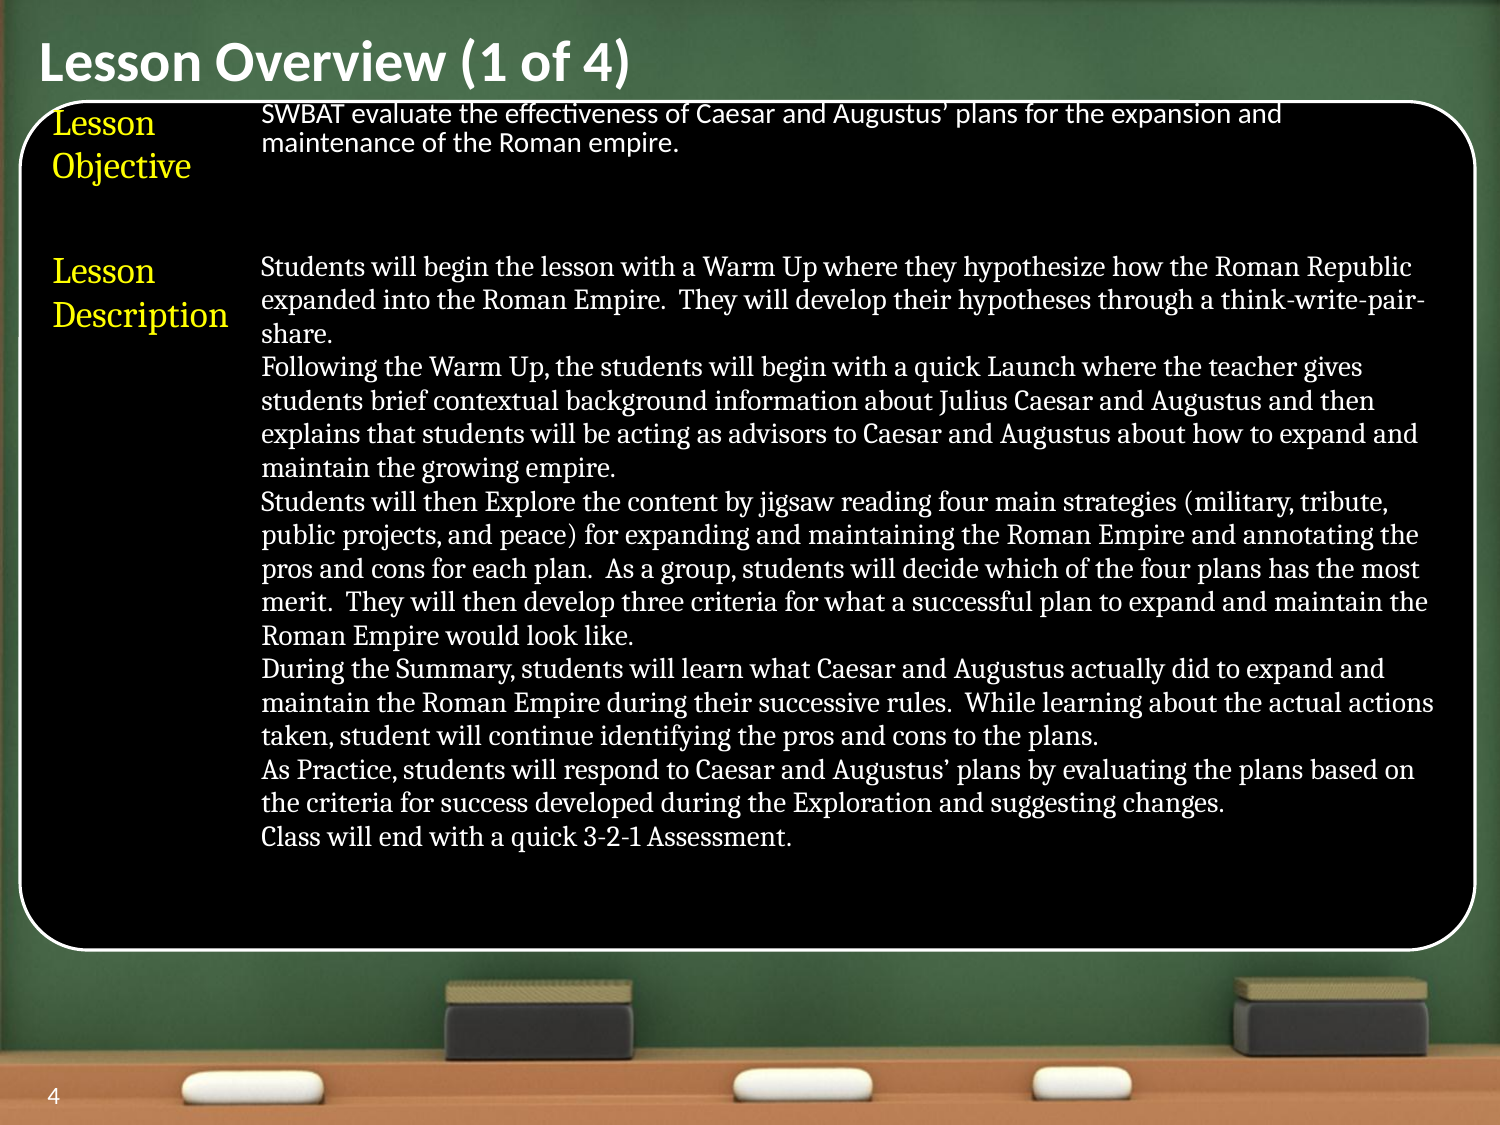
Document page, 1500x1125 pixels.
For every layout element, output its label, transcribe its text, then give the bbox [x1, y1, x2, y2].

table_header Lesson Objective [41, 102, 250, 250]
table_cell Students will begin the lesson with a Warm Up where they hypothesize how the Roman Republic expanded into the Roman Empire. They will develop their hypotheses through a think-write-pair-share. Following the Warm Up, the students will begin with a quick Launch where the teacher gives students brief contextual background information about Julius Caesar and Augustus and then explains that students will be acting as advisors to Caesar and Augustus about how to expand and maintain the growing empire. Students will then Explore the content by jigsaw reading four main strategies (military, tribute, public projects, and peace) for expanding and maintaining the Roman Empire and annotating the pros and cons for each plan. As a group, students will decide which of the four plans has the most merit. They will then develop three criteria for what a successful plan to expand and maintain the Roman Empire would look like. During the Summary, students will learn what Caesar and Augustus actually did to expand and maintain the Roman Empire during their successive rules. While learning about the actual actions taken, student will continue identifying the pros and cons to the plans. As Practice, students will respond to Caesar and Augustus’ plans by evaluating the plans based on the criteria for success developed during the Exploration and suggesting changes. Class will end with a quick 3-2-1 Assessment. [250, 250, 1454, 854]
picture [0, 0, 1500, 1125]
table_cell Lesson Description [41, 250, 250, 854]
slide_number 4 [0, 1065, 75, 1125]
table_header SWBAT evaluate the effectiveness of Caesar and Augustus’ plans for the expansion and maintenance of the Roman empire. [250, 102, 1454, 250]
text_box [20, 120, 1476, 951]
text_box Lesson Overview (1 of 4) [24, 15, 688, 101]
